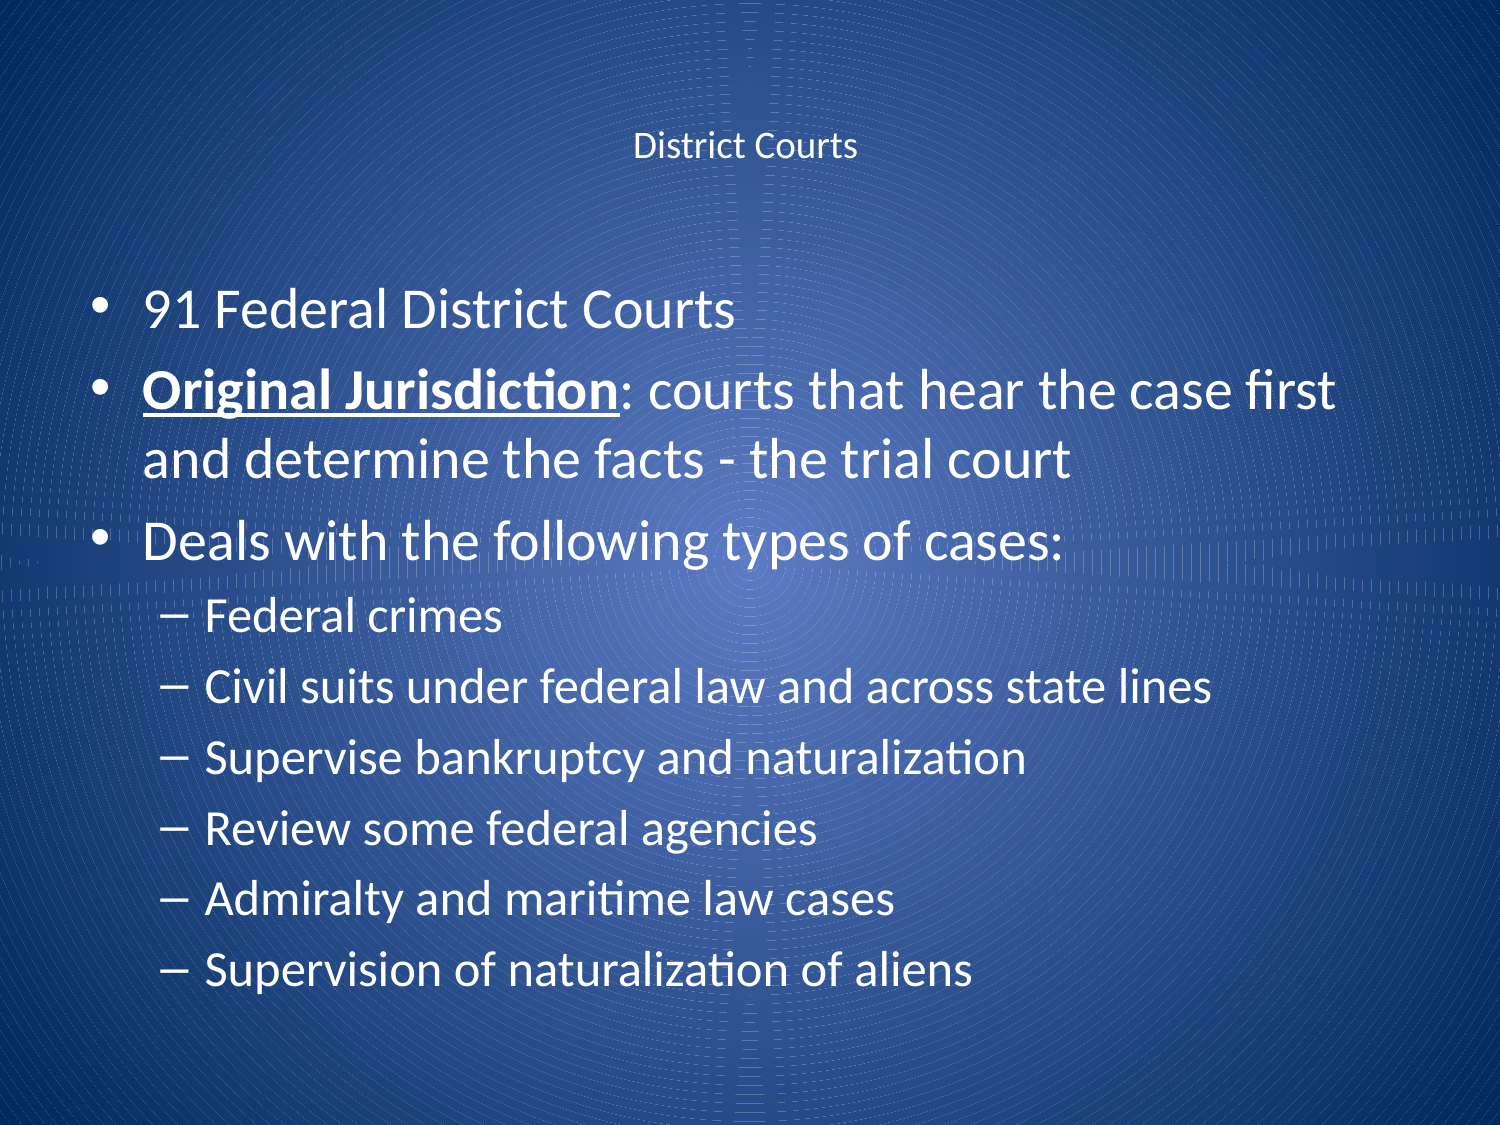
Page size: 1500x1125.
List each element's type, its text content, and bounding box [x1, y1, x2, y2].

list 91 Federal District Courts Original Jurisdiction: courts that hear the case first and determine the facts - the trial court Deals with the following types of cases: Federal crimes Civil suits under federal law and across state lines Supervise bankruptcy and naturalization Review some federal agencies Admiralty and maritime law cases Supervision of naturalization of aliens [75, 262, 1425, 1005]
title District Courts [75, 111, 1425, 213]
